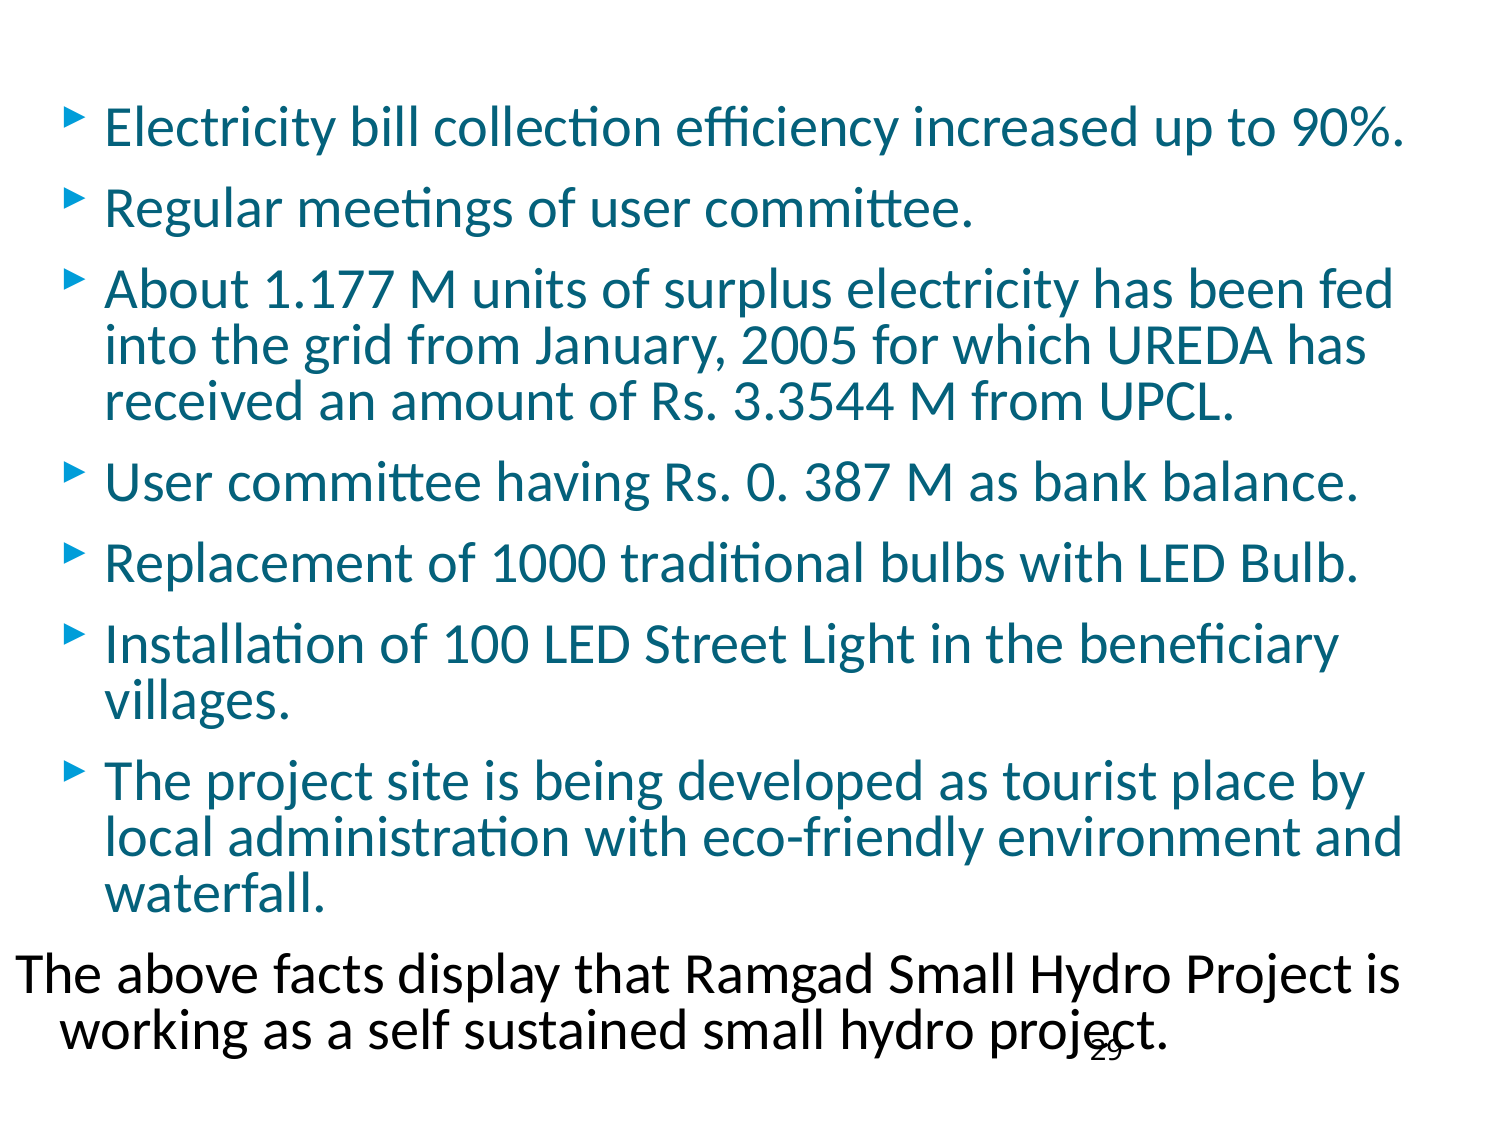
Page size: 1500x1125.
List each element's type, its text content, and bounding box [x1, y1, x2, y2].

list Electricity bill collection efficiency increased up to 90%. Regular meetings of user committee. About 1.177 M units of surplus electricity has been fed into the grid from January, 2005 for which UREDA has received an amount of Rs. 3.3544 M from UPCL. User committee having Rs. 0. 387 M as bank balance. Replacement of 1000 traditional bulbs with LED Bulb. Installation of 100 LED Street Light in the beneficiary villages. The project site is being developed as tourist place by local administration with eco-friendly environment and waterfall. The above facts display that Ramgad Small Hydro Project is working as a self sustained small hydro project. [0, 93, 1500, 1010]
slide_number 29 [1074, 1024, 1425, 1100]
